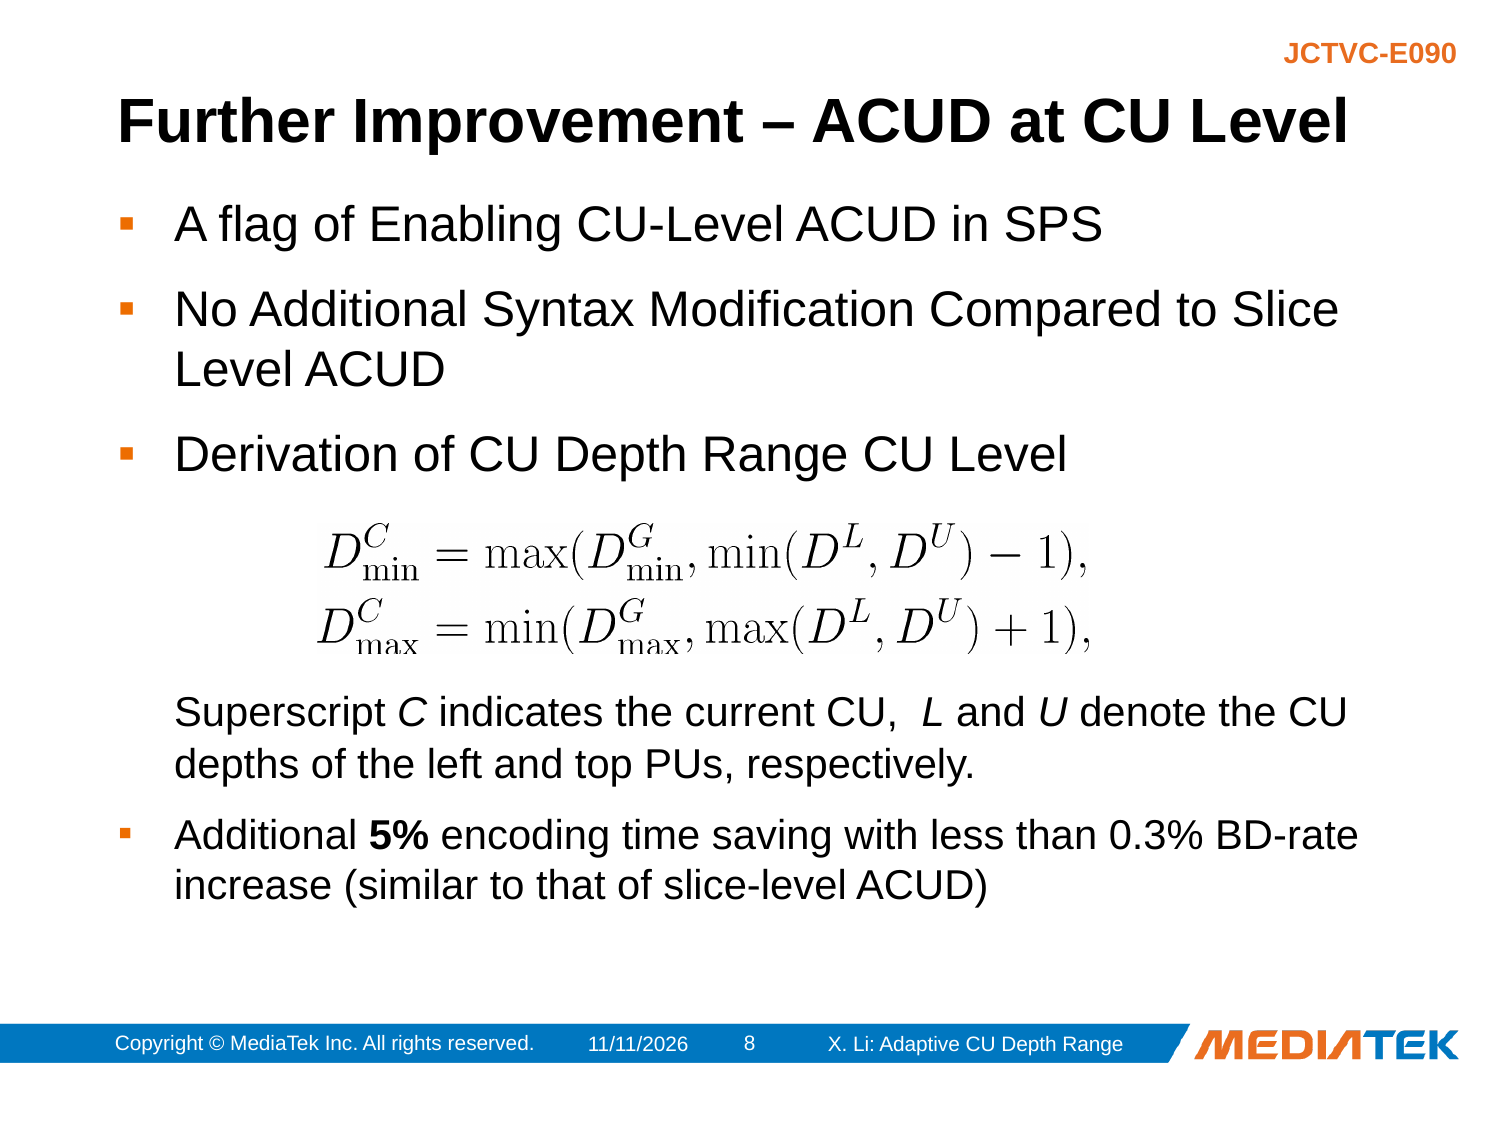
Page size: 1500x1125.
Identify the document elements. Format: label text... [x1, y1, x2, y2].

title Further Improvement – ACUD at CU Level [101, 62, 1425, 172]
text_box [315, 519, 1091, 657]
slide_number 7 [711, 1022, 789, 1090]
footer Copyright © MediaTek Inc. All rights reserved. [99, 1022, 572, 1090]
list A flag of Enabling CU-Level ACUD in SPS No Additional Syntax Modification Compared to Slice Level ACUD Derivation of CU Depth Range CU Level Superscript C indicates the current CU, L and U denote the CU depths of the left and top PUs, respectively. Additional 5% encoding time saving with less than 0.3% BD-rate increase (similar to that of slice-level ACUD) [102, 184, 1425, 998]
picture [789, 1023, 1459, 1063]
picture [0, 1023, 99, 1063]
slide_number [572, 1022, 711, 1090]
